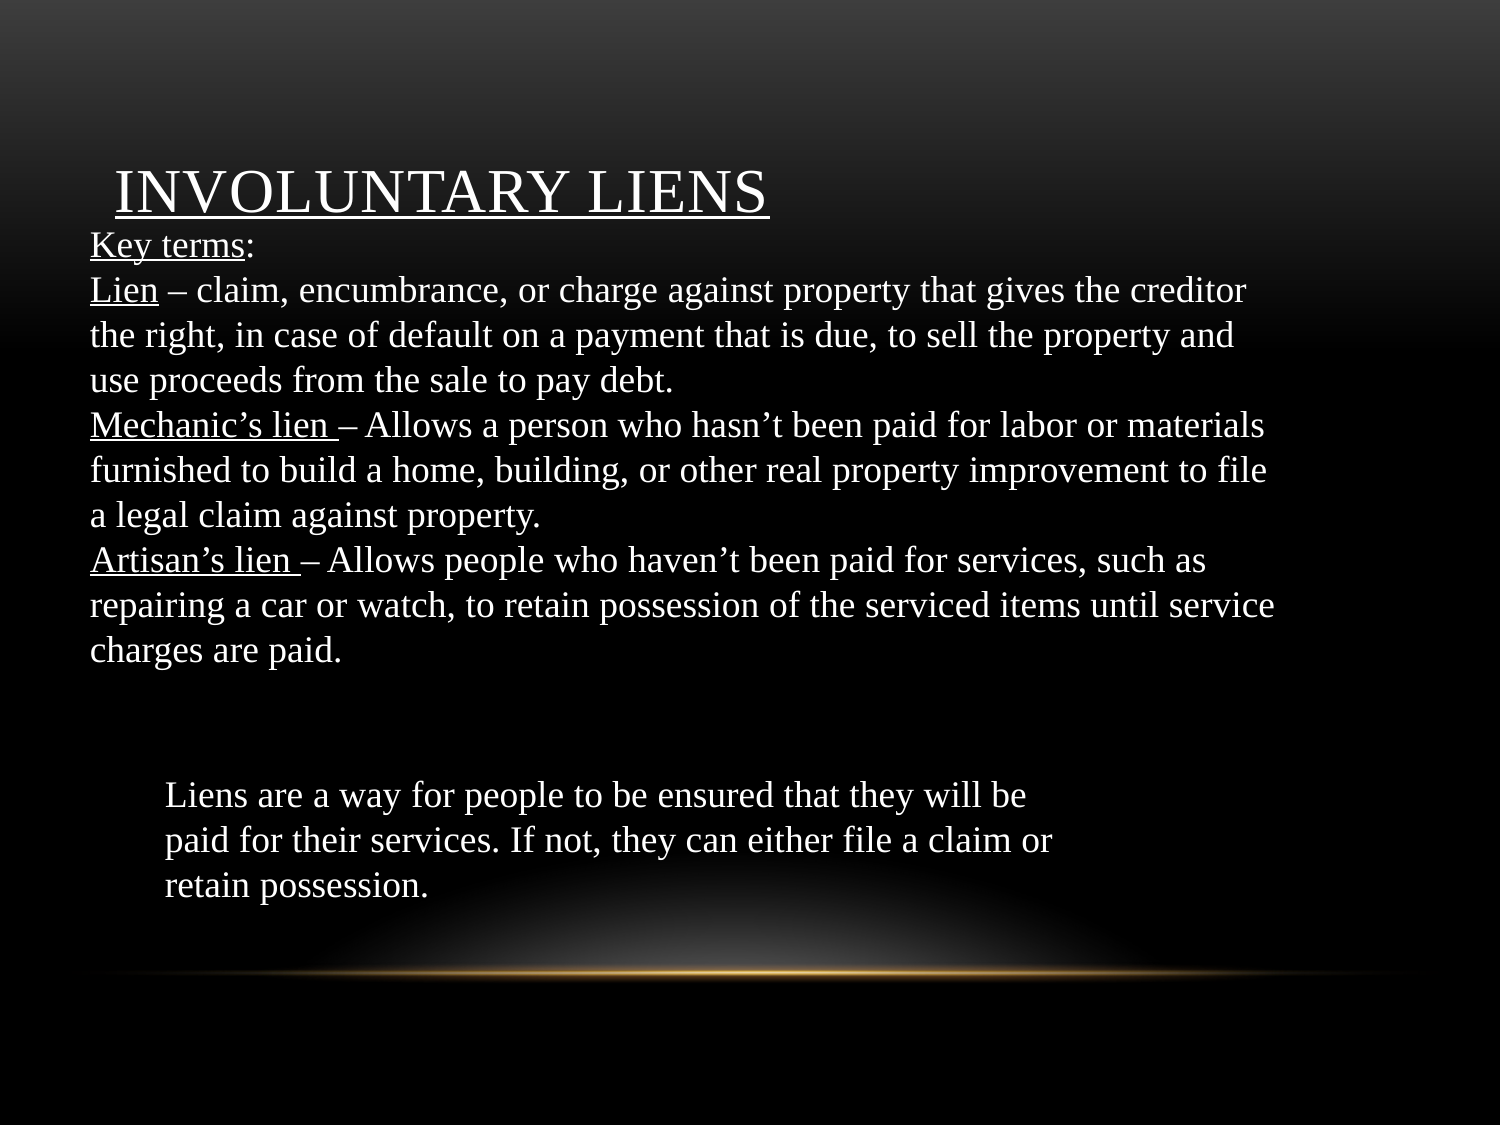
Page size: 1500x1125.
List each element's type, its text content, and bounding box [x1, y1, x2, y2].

text_box Liens are a way for people to be ensured that they will be paid for their services. If not, they can either file a claim or retain possession. [150, 762, 1100, 913]
text_box Key terms: Lien – claim, encumbrance, or charge against property that gives the creditor the right, in case of default on a payment that is due, to sell the property and use proceeds from the sale to pay debt. Mechanic’s lien – Allows a person who hasn’t been paid for labor or materials furnished to build a home, building, or other real property improvement to file a legal claim against property. Artisan’s lien – Allows people who haven’t been paid for services, such as repairing a car or watch, to retain possession of the serviced items until service charges are paid. [75, 212, 1300, 723]
title Involuntary Liens [99, 45, 1400, 233]
picture [0, 0, 1500, 1125]
